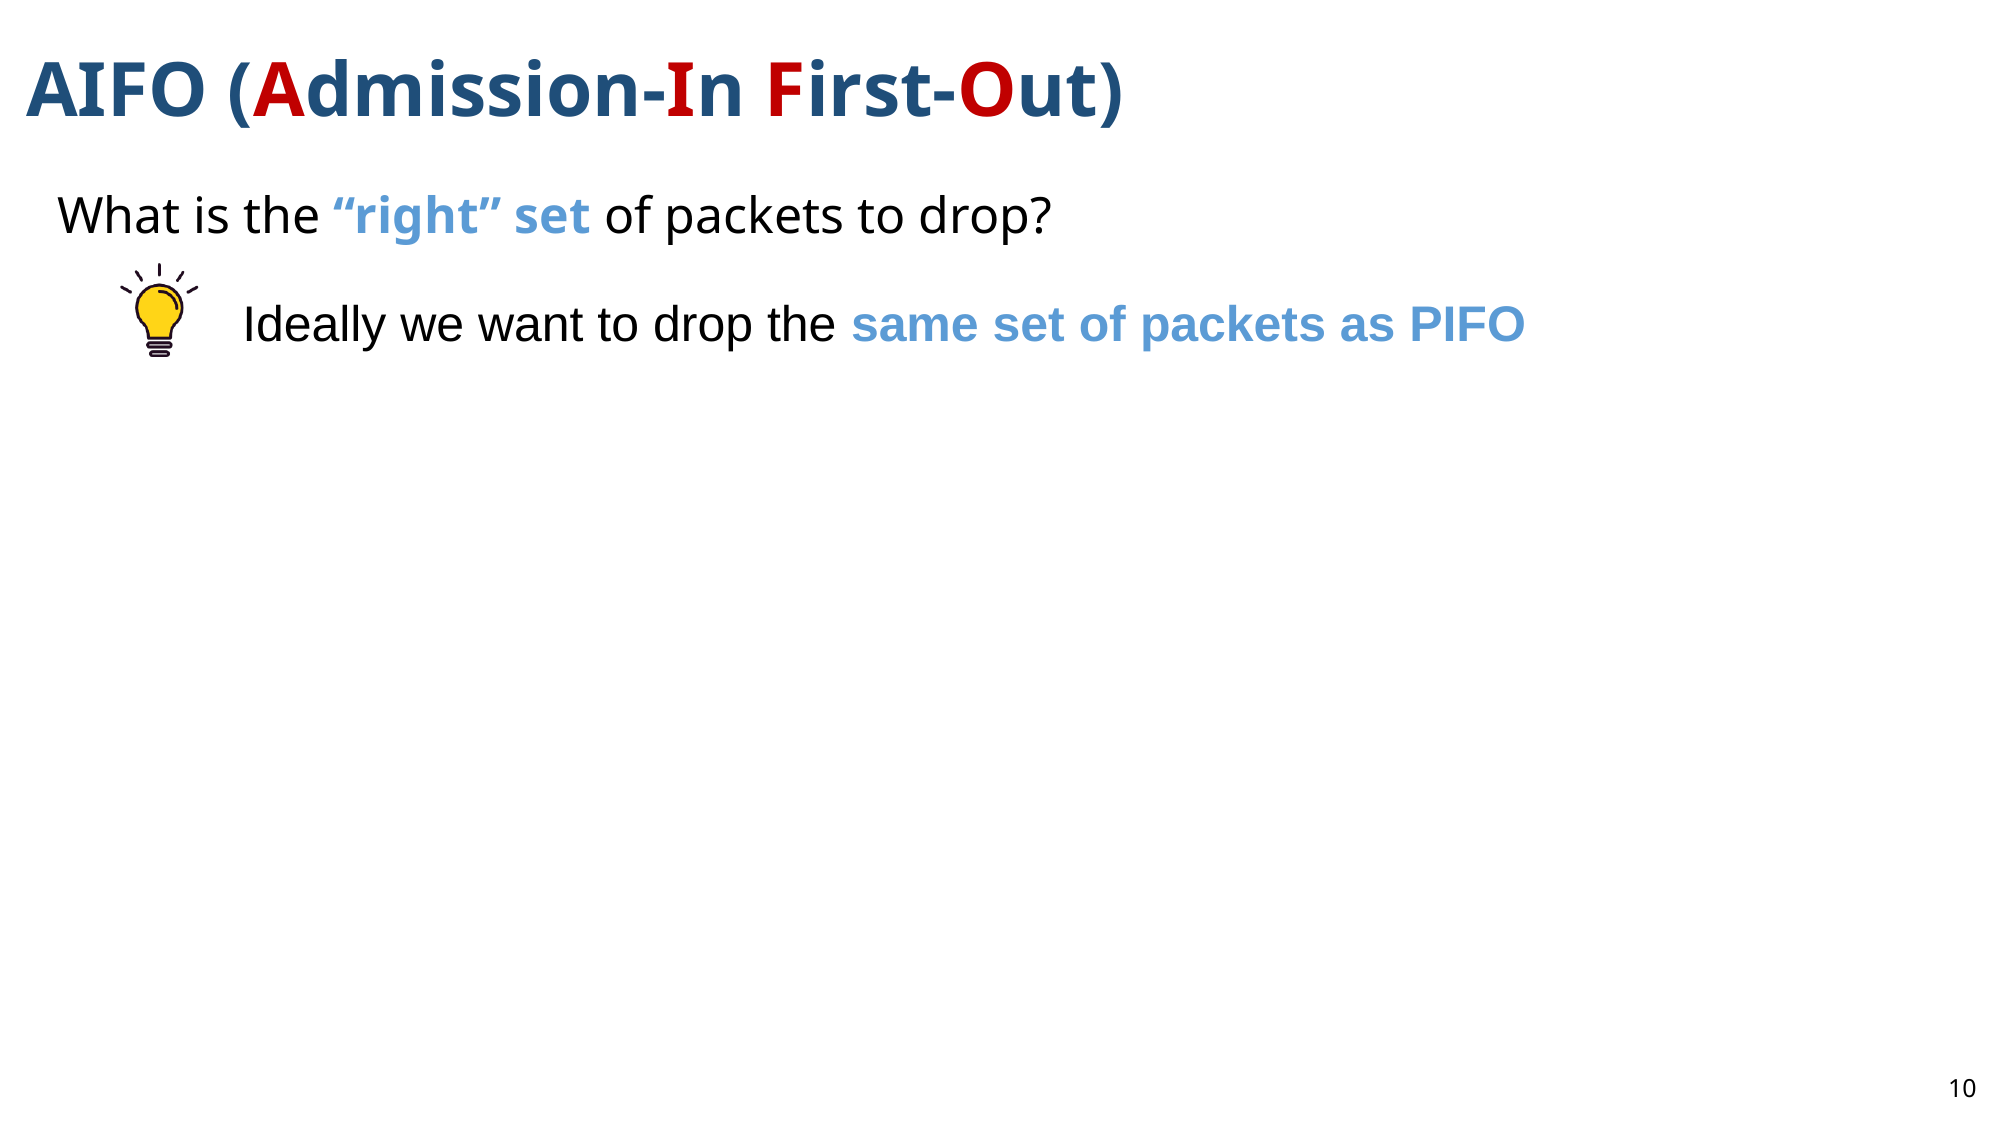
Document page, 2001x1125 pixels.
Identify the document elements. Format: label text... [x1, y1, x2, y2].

picture [112, 263, 206, 357]
slide_number 9 [1541, 1059, 1992, 1120]
text_box What is the “right” set of packets to drop? [42, 132, 1092, 264]
title AIFO (Admission-In First-Out) [11, 0, 1853, 201]
text_box Ideally we want to drop the same set of packets as PIFO [227, 284, 1542, 360]
